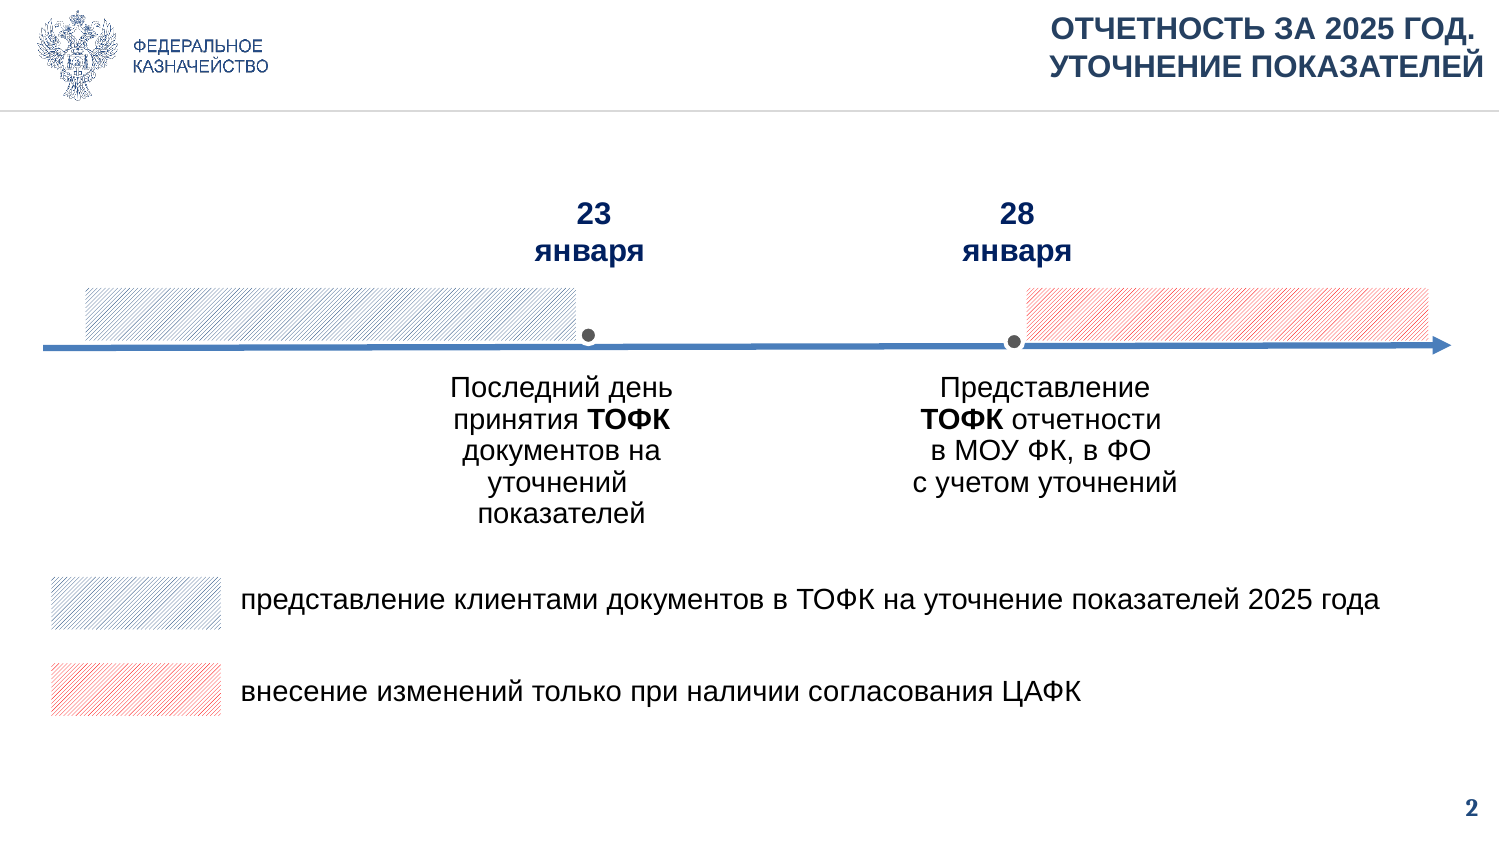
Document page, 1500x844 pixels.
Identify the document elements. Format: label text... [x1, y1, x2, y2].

text_box [1003, 330, 1026, 343]
text_box Представление ТОФК отчетности в МОУ ФК, в ФО с учетом уточнений [912, 372, 1179, 511]
text_box 28 января [947, 185, 1097, 276]
text_box [49, 575, 223, 632]
text_box [578, 324, 600, 343]
text_box внесение изменений только при наличии согласования ЦАФК [240, 676, 1228, 725]
text_box [49, 661, 223, 718]
text_box [1025, 286, 1430, 342]
text_box ОТЧЕТНОСТЬ ЗА 2025 ГОД. УТОЧНЕНИЕ ПОКАЗАТЕЛЕЙ [453, 1, 1500, 91]
text_box 23 января [519, 185, 669, 276]
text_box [42, 345, 1452, 349]
text_box представление клиентами документов в ТОФК на уточнение показателей 2025 года [229, 584, 1393, 633]
text_box [83, 286, 578, 343]
slide_number 2 [1133, 790, 1479, 822]
picture [37, 10, 268, 101]
text_box Последний день принятия ТОФК документов на уточнений показателей [439, 372, 684, 506]
text_box [996, 374, 1149, 444]
